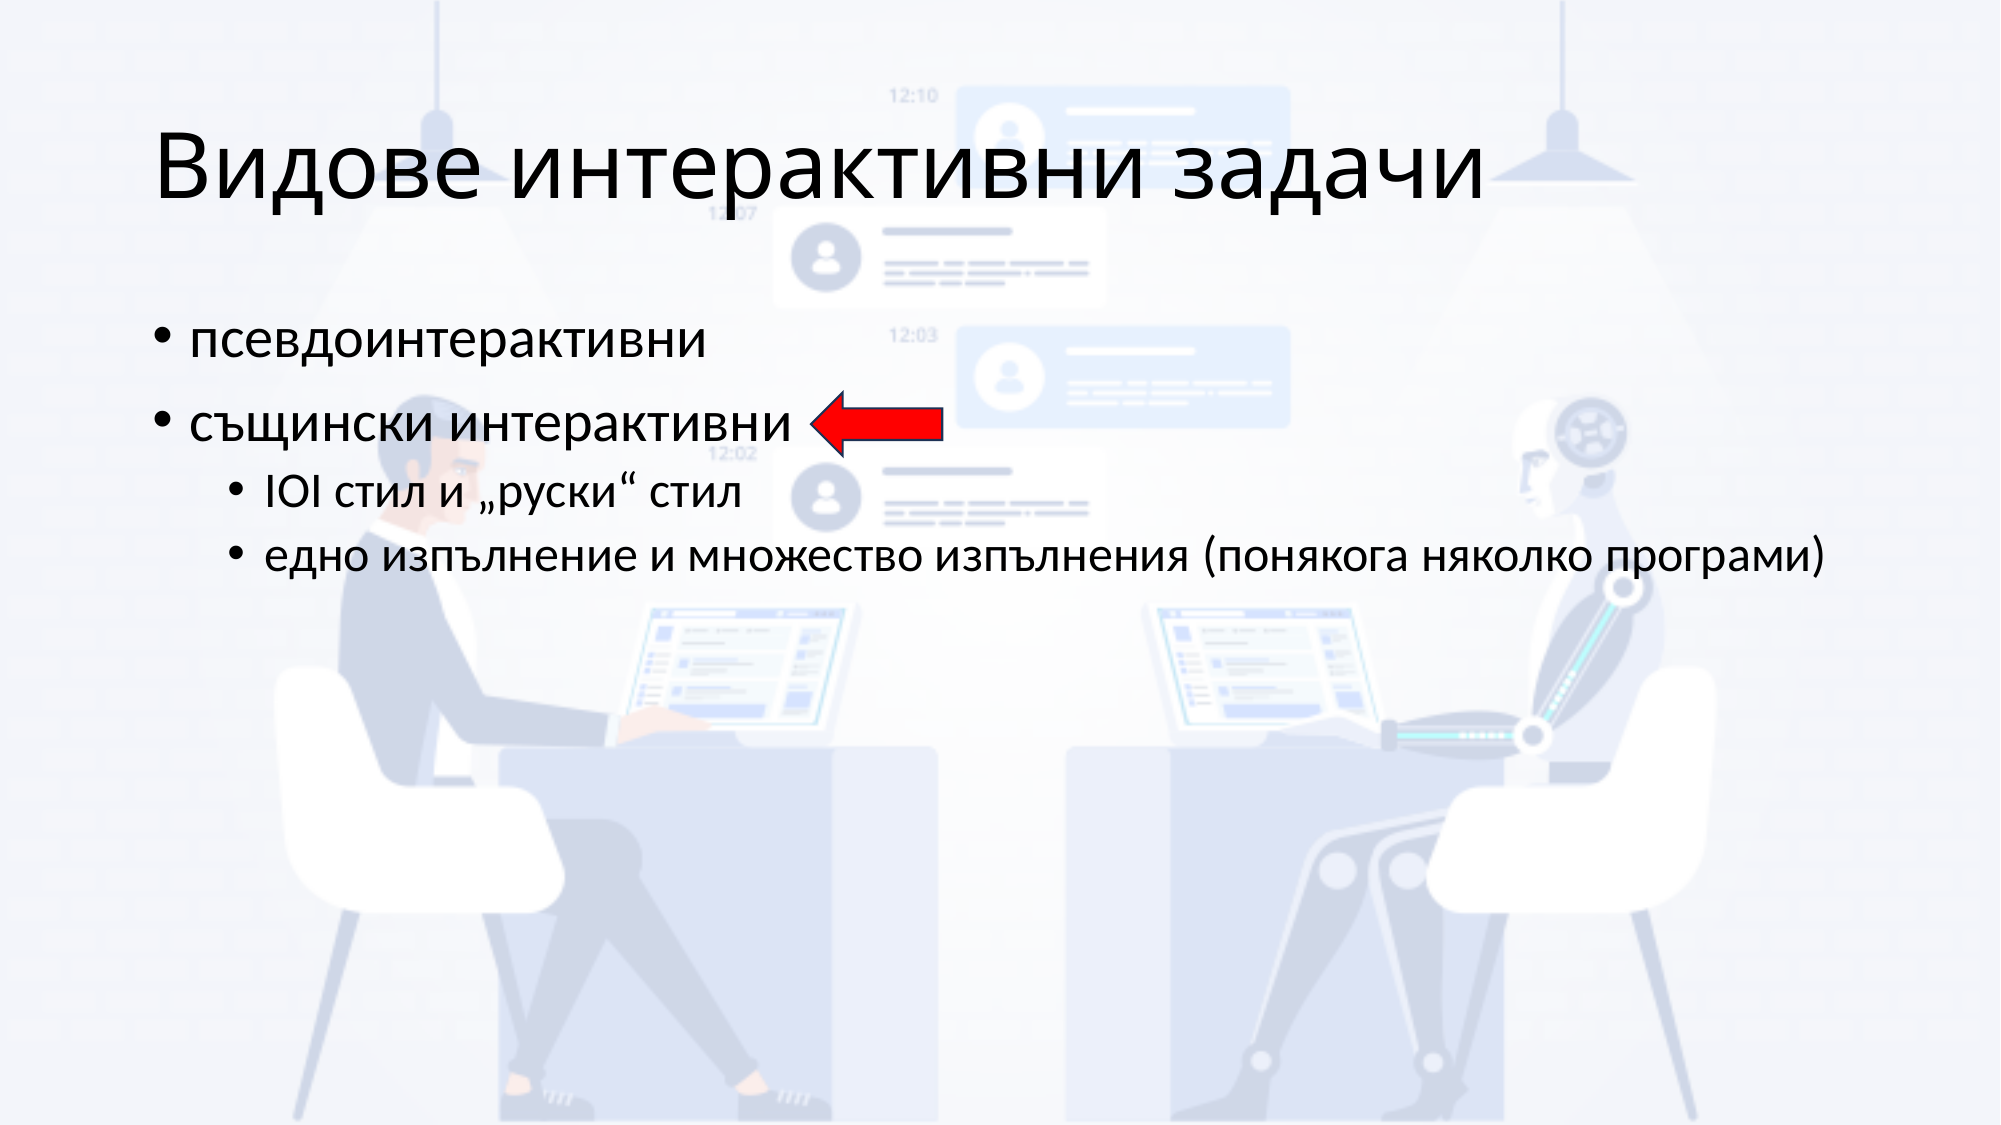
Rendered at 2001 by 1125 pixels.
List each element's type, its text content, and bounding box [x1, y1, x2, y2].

title Видове интерактивни задачи [137, 59, 1863, 278]
text_box [809, 390, 944, 459]
list псевдоинтерактивни същински интерактивни IOI стил и „руски“ стил едно изпълнение и множество изпълнения (понякога няколко програми) [137, 299, 1863, 1014]
